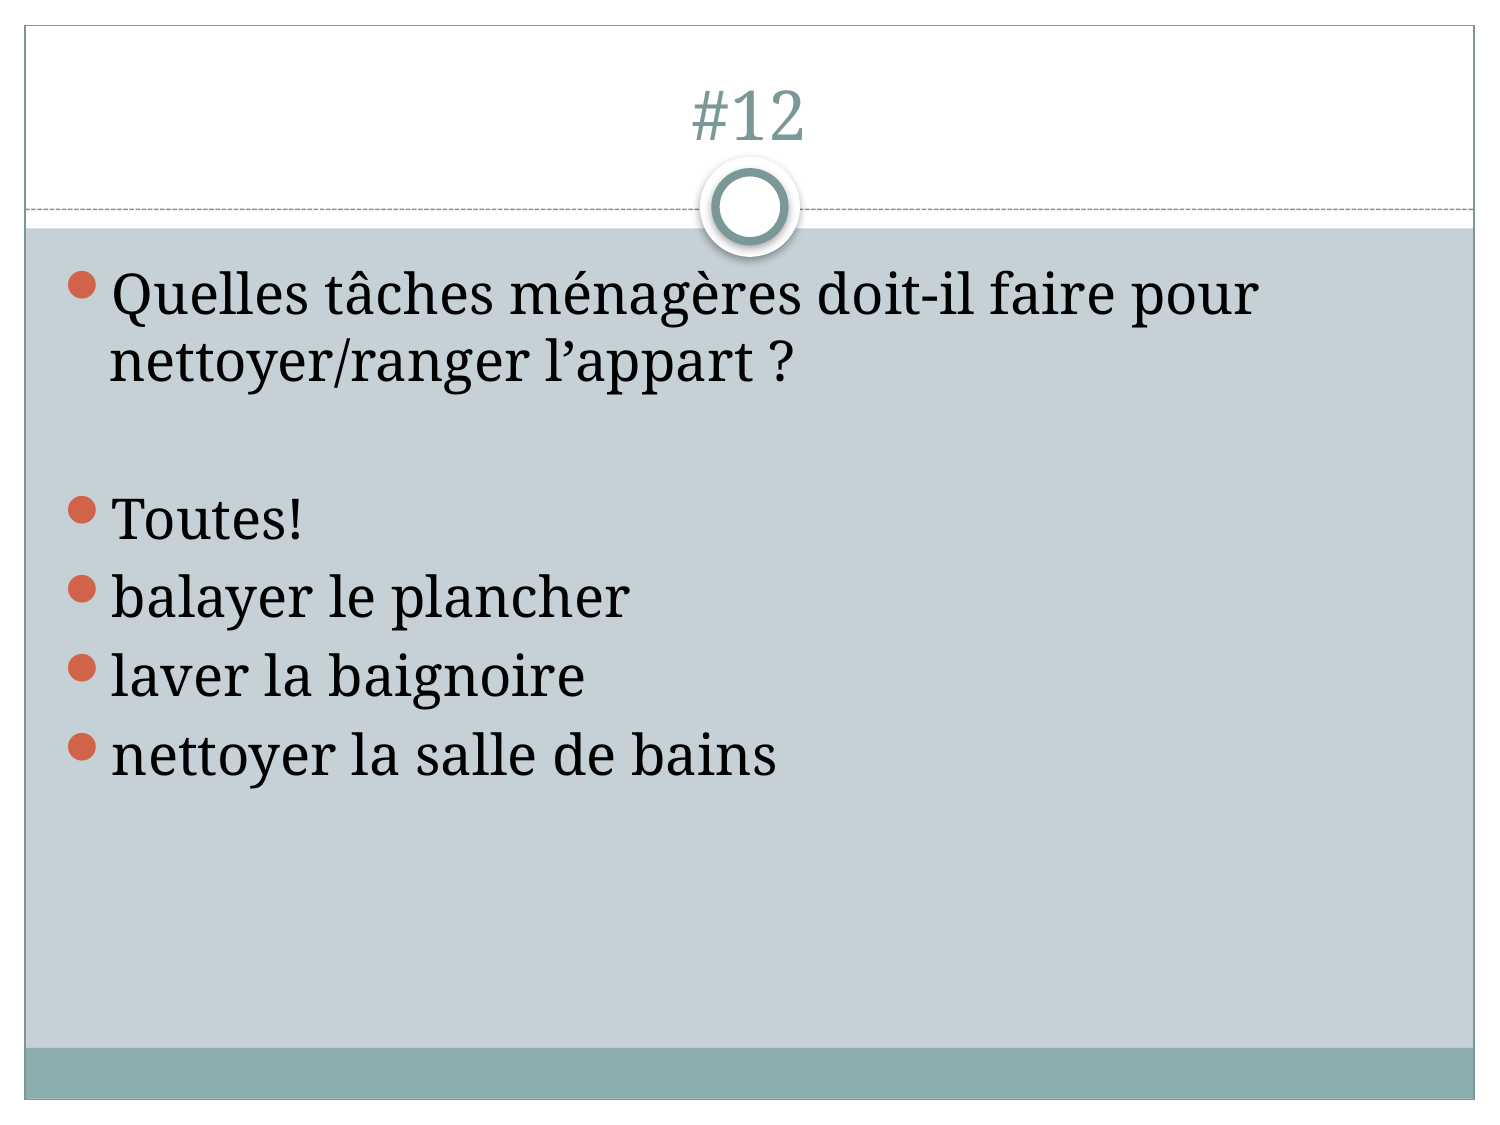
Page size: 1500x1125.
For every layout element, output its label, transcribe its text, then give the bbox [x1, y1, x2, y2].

title #12 [49, 37, 1450, 162]
list Quelles tâches ménagères doit-il faire pour nettoyer/ranger l’appart ? Toutes! balayer le plancher laver la baignoire nettoyer la salle de bains [49, 250, 1445, 1001]
